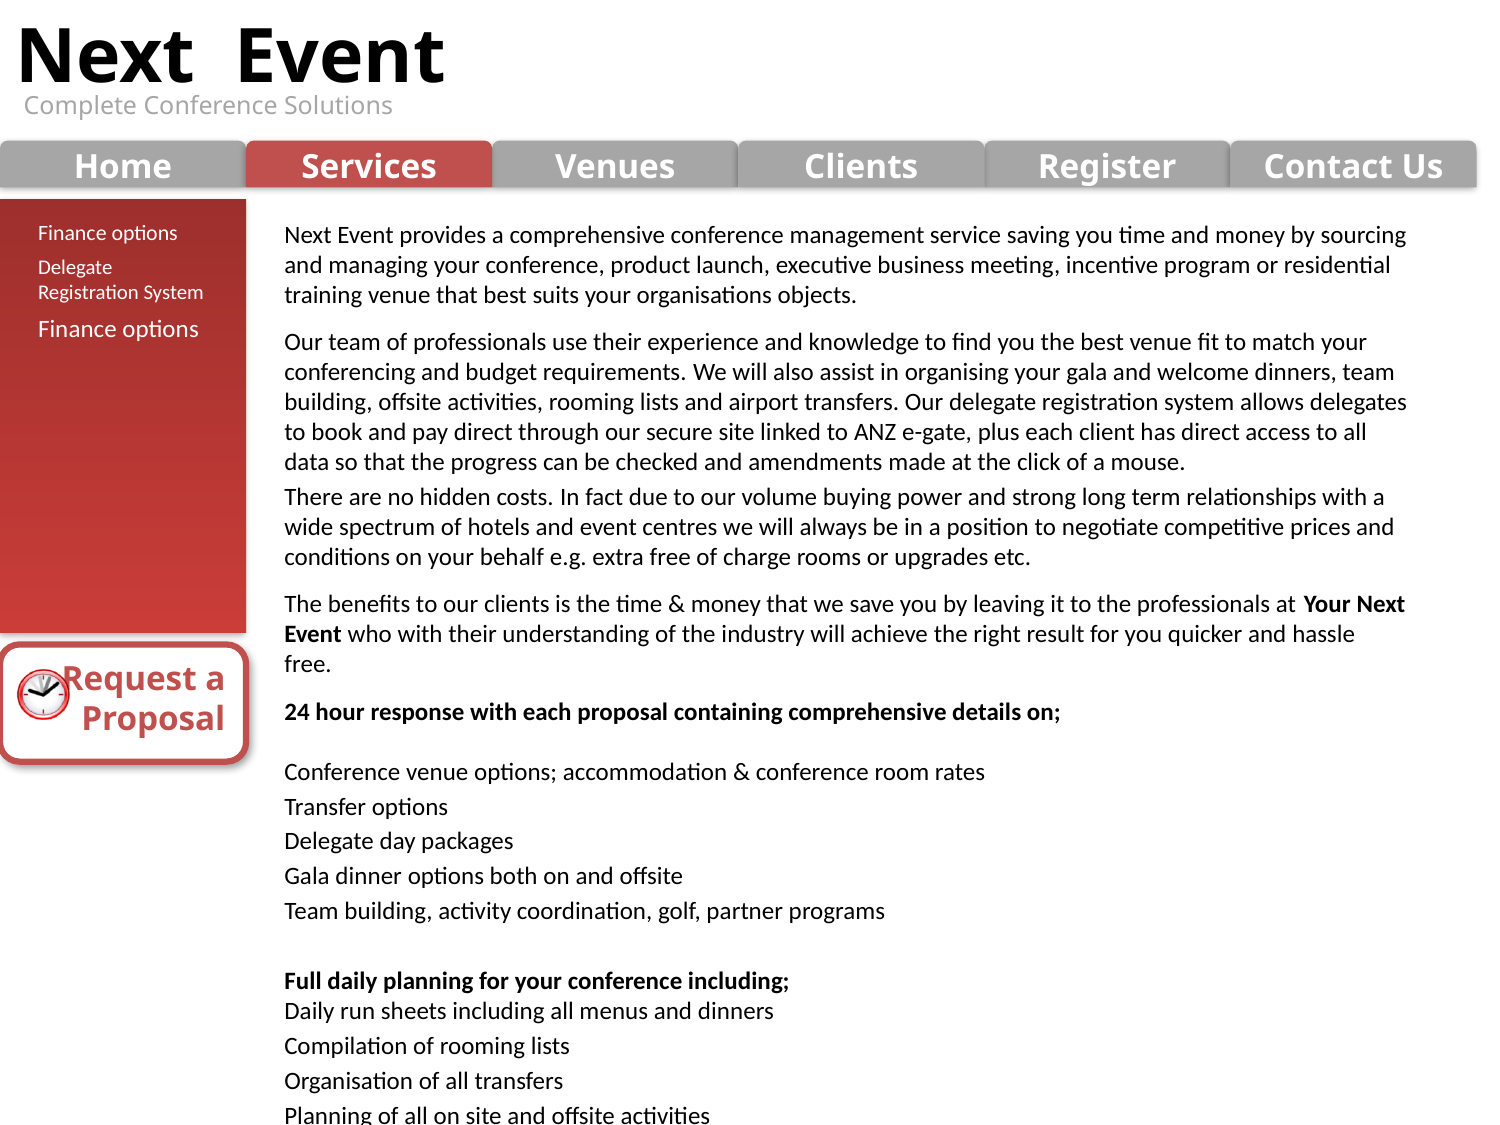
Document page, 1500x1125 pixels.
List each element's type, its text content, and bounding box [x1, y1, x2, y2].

text_box Complete Conference Solutions [8, 82, 409, 127]
text_box Finance options [23, 210, 223, 246]
text_box Contact Us [1230, 140, 1477, 188]
title Next Event [0, 0, 680, 106]
text_box Venues [493, 140, 736, 188]
text_box Register [986, 140, 1228, 188]
text_box Services [246, 140, 493, 188]
text_box Delegate Registration System [23, 246, 223, 304]
text_box Next Event provides a comprehensive conference management service saving you time and money by sourcing and managing your conference, product launch, executive business meeting, incentive program or residential training venue that best suits your organisations objects. Our team of professionals use their experience and knowledge to find you the best venue fit to match your conferencing and budget requirements. We will also assist in organising your gala and welcome dinners, team building, offsite activities, rooming lists and airport transfers. Our delegate registration system allows delegates to book and pay direct through our secure site linked to ANZ e-gate, plus each client has direct access to all data so that the progress can be checked and amendments made at the click of a mouse. There are no hidden costs. In fact due to our volume buying power and strong long term relationships with a wide spectrum of hotels and event centres we will always be in a position to negotiate competitive prices and conditions on your behalf e.g. extra free of charge rooms or upgrades etc. The benefits to our clients is the time & money that we save you by leaving it to the professionals at Your Next Event who with their understanding of the industry will achieve the right result for you quicker and hassle free. 24 hour response with each proposal containing comprehensive details on; Conference venue options; accommodation & conference room rates Transfer options Delegate day packages Gala dinner options both on and offsite Team building, activity coordination, golf, partner programs Full daily planning for your conference including; Daily run sheets including all menus and dinners Compilation of rooming lists Organisation of all transfers Planning of all on site and offsite activities [269, 210, 1425, 1005]
text_box [0, 199, 247, 633]
text_box Finance options [23, 304, 223, 350]
text_box Home [0, 140, 244, 188]
text_box Clients [738, 140, 985, 188]
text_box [0, 644, 247, 762]
